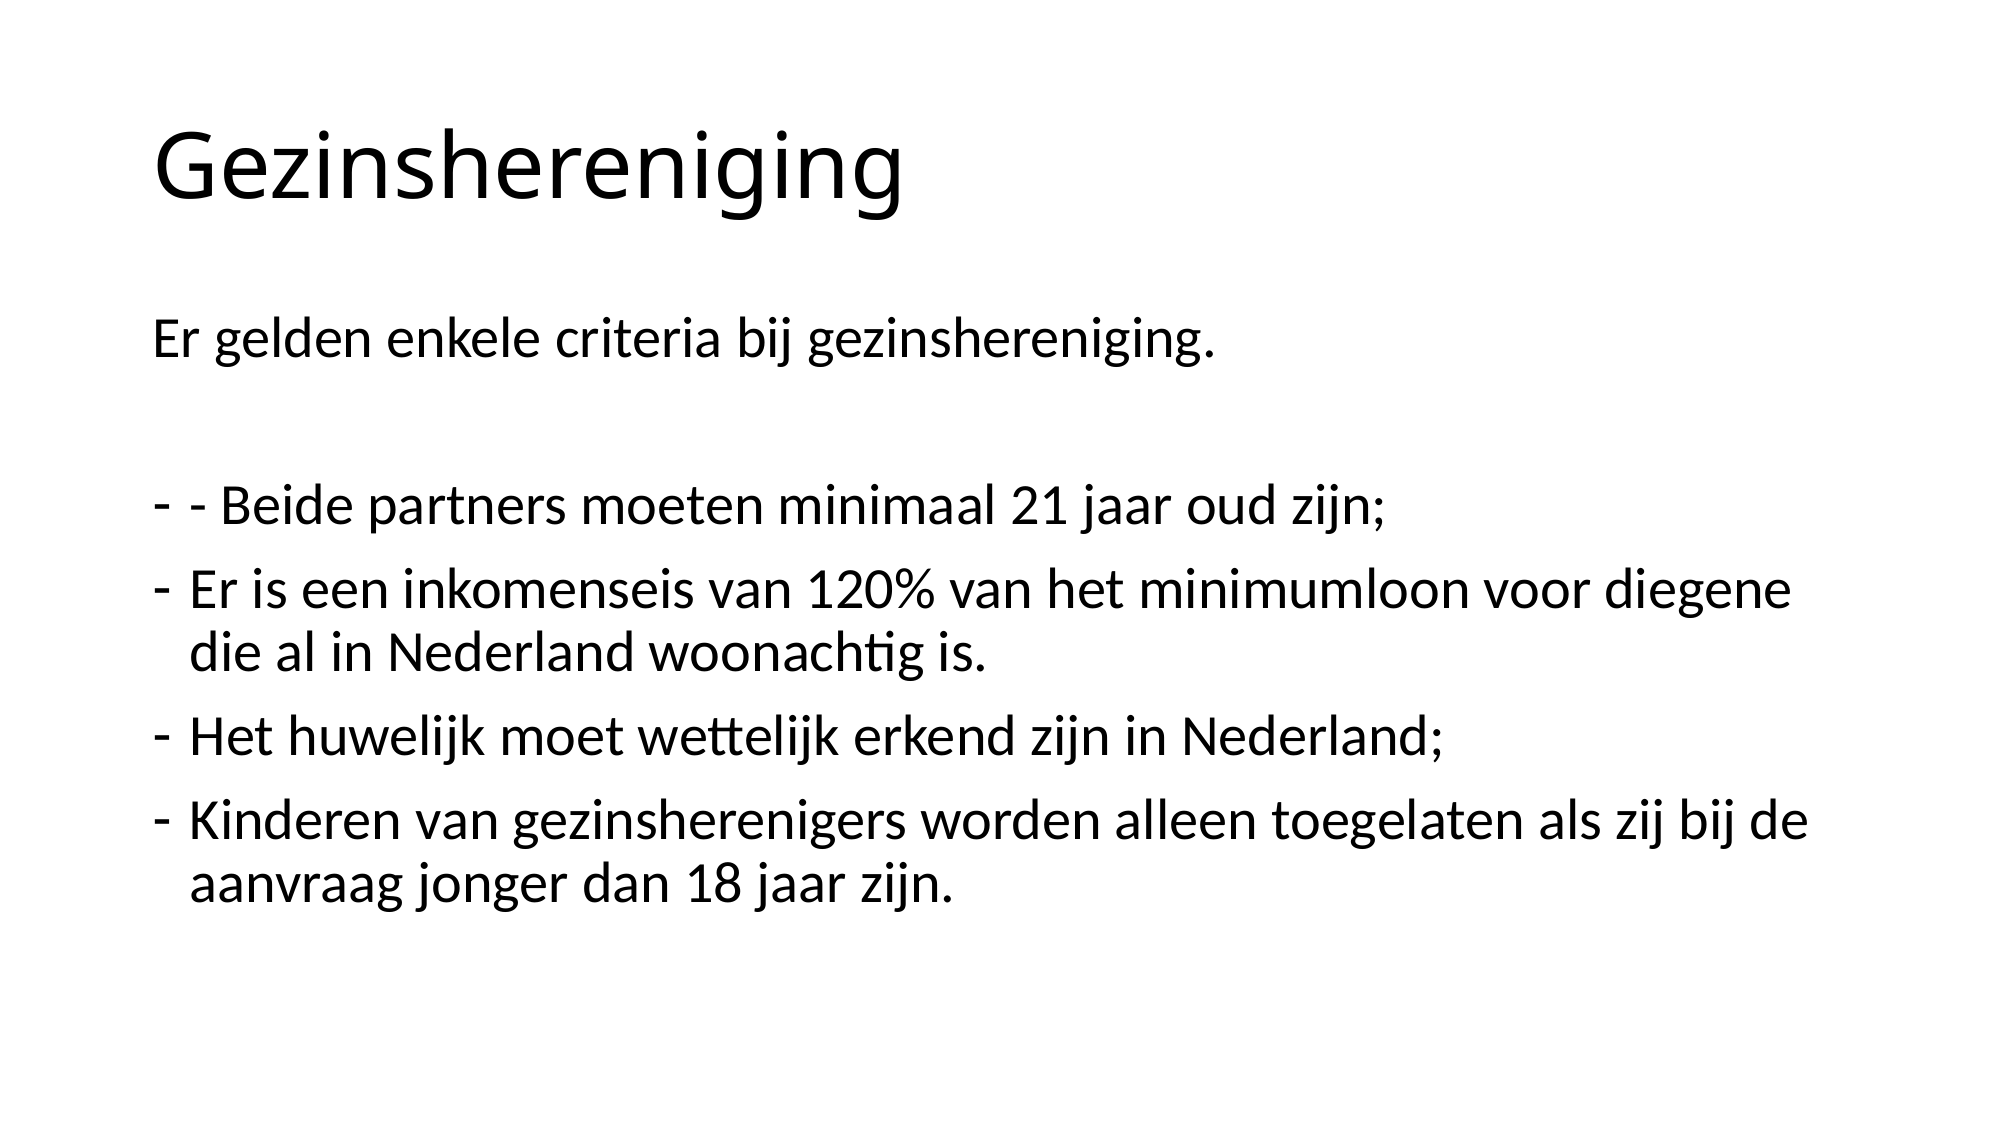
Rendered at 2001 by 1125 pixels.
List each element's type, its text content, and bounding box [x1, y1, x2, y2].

list Er gelden enkele criteria bij gezinshereniging. - Beide partners moeten minimaal 21 jaar oud zijn; Er is een inkomenseis van 120% van het minimumloon voor diegene die al in Nederland woonachtig is. Het huwelijk moet wettelijk erkend zijn in Nederland; Kinderen van gezinsherenigers worden alleen toegelaten als zij bij de aanvraag jonger dan 18 jaar zijn. [137, 299, 1863, 1014]
title Gezinshereniging [137, 59, 1863, 278]
